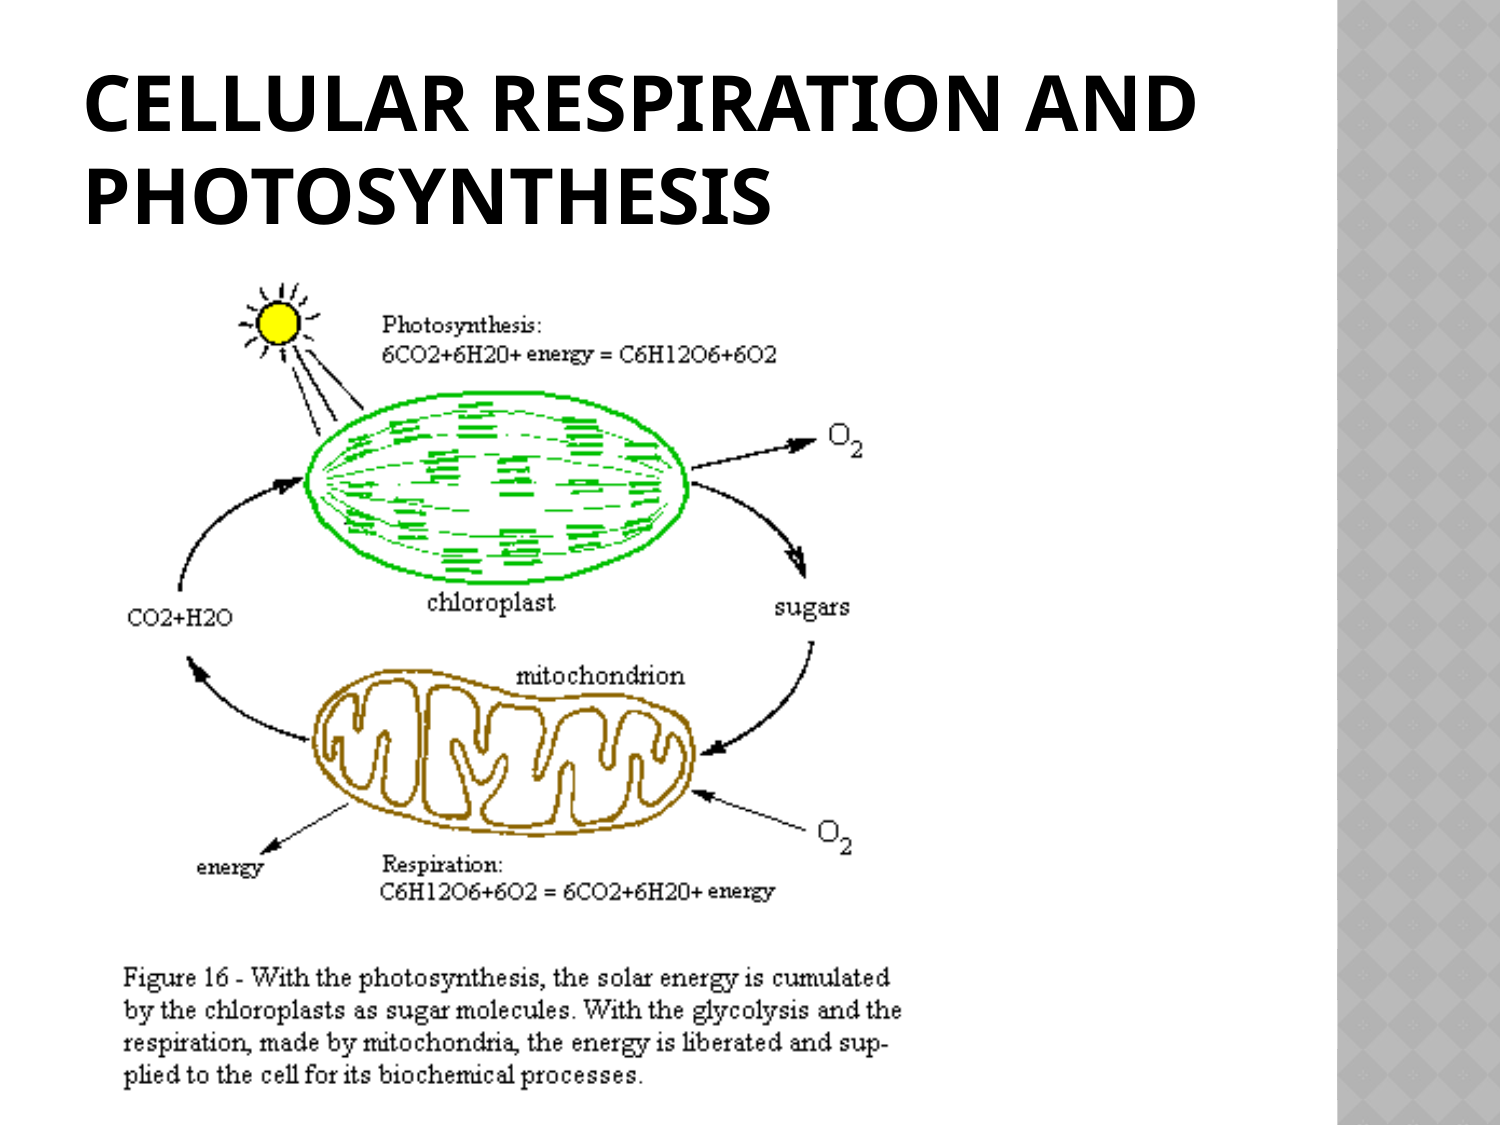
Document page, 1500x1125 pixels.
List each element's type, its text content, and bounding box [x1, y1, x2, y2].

picture [74, 262, 938, 1125]
title Cellular Respiration and Photosynthesis [75, 52, 1263, 240]
